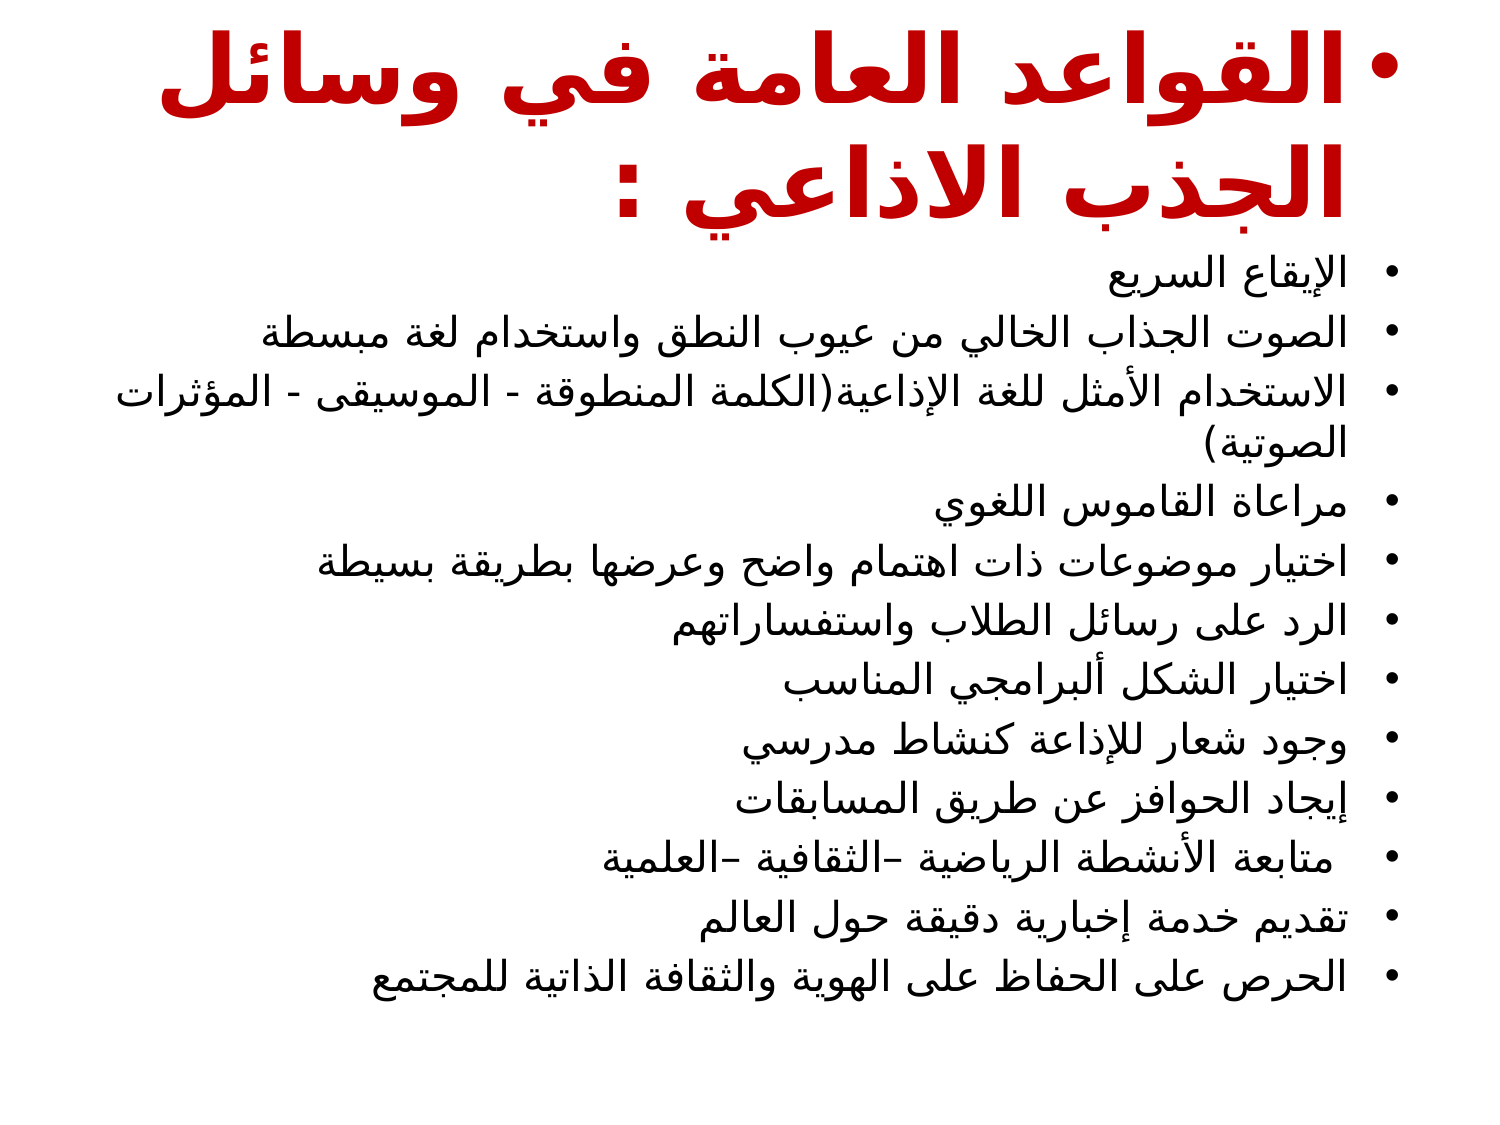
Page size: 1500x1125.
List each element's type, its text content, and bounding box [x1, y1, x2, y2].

list القواعد العامة في وسائل الجذب الاذاعي : الإيقاع السريع الصوت الجذاب الخالي من عيوب النطق واستخدام لغة مبسطة الاستخدام الأمثل للغة الإذاعية(الكلمة المنطوقة - الموسيقى - المؤثرات الصوتية) مراعاة القاموس اللغوي اختيار موضوعات ذات اهتمام واضح وعرضها بطريقة بسيطة الرد على رسائل الطلاب واستفساراتهم اختيار الشكل ألبرامجي المناسب وجود شعار للإذاعة كنشاط مدرسي إيجاد الحوافز عن طريق المسابقات متابعة الأنشطة الرياضية –الثقافية –العلمية تقديم خدمة إخبارية دقيقة حول العالم الحرص على الحفاظ على الهوية والثقافة الذاتية للمجتمع [64, 0, 1413, 1013]
